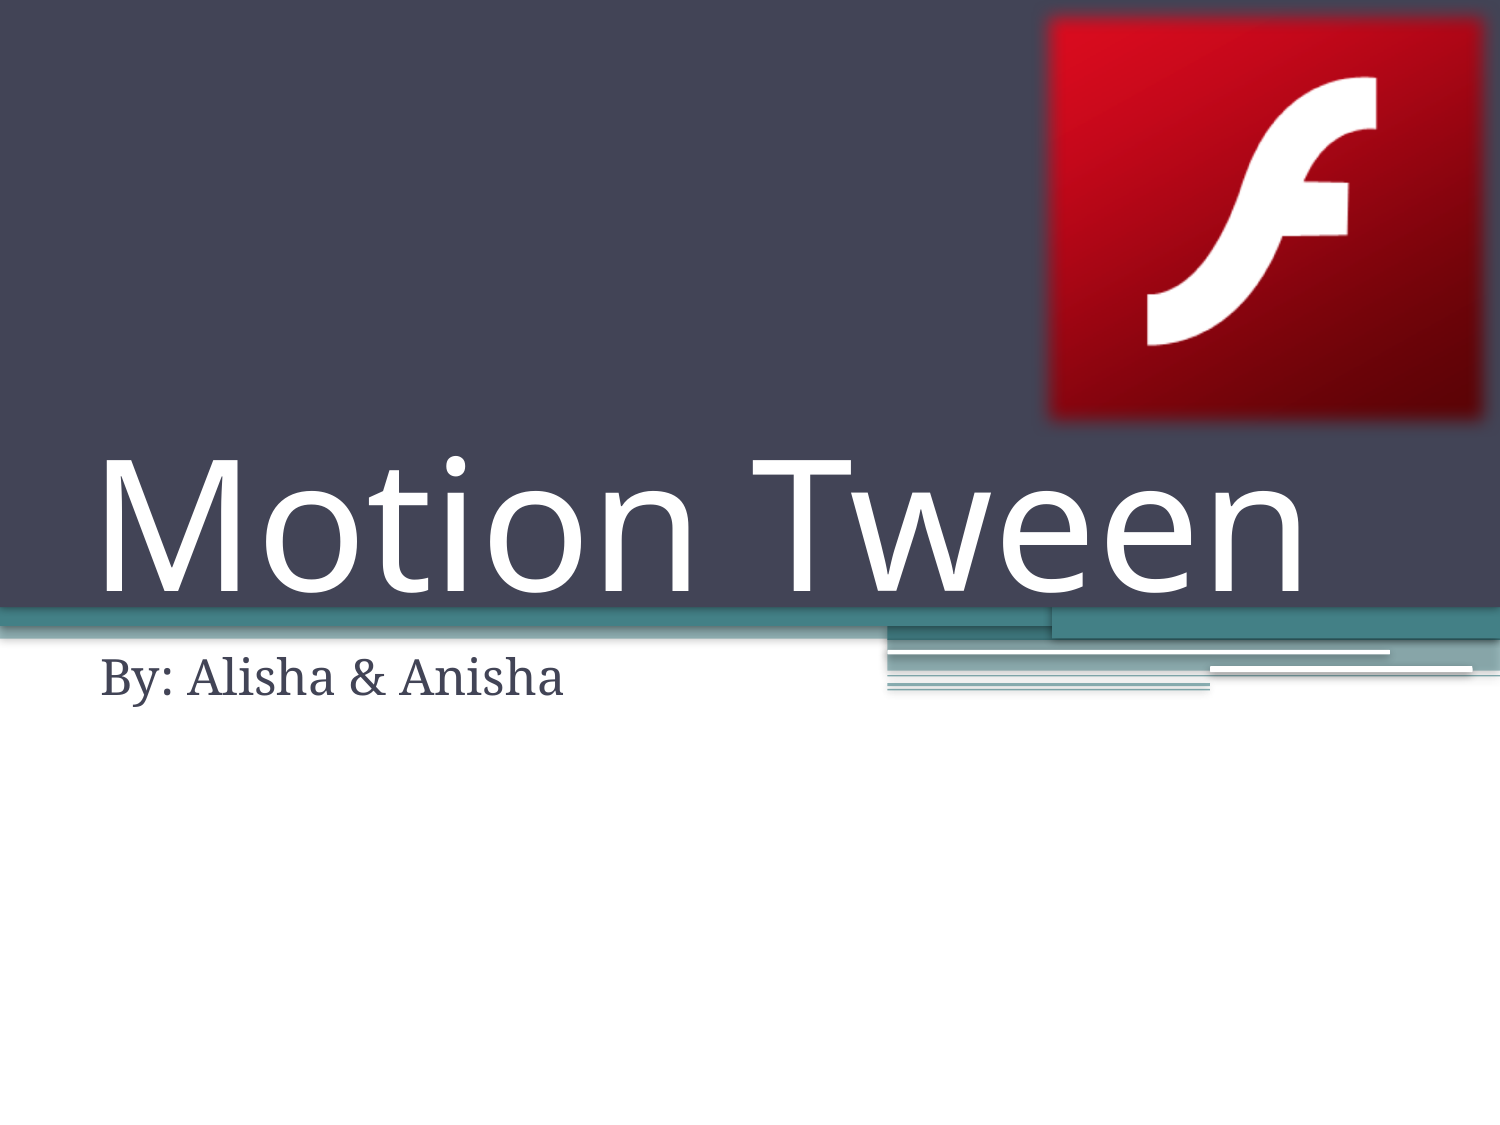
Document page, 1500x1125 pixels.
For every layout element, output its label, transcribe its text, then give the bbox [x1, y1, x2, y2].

picture [1030, 0, 1500, 438]
title Motion Tween [75, 394, 1463, 636]
subtitle By: Alisha & Anisha [75, 637, 888, 925]
